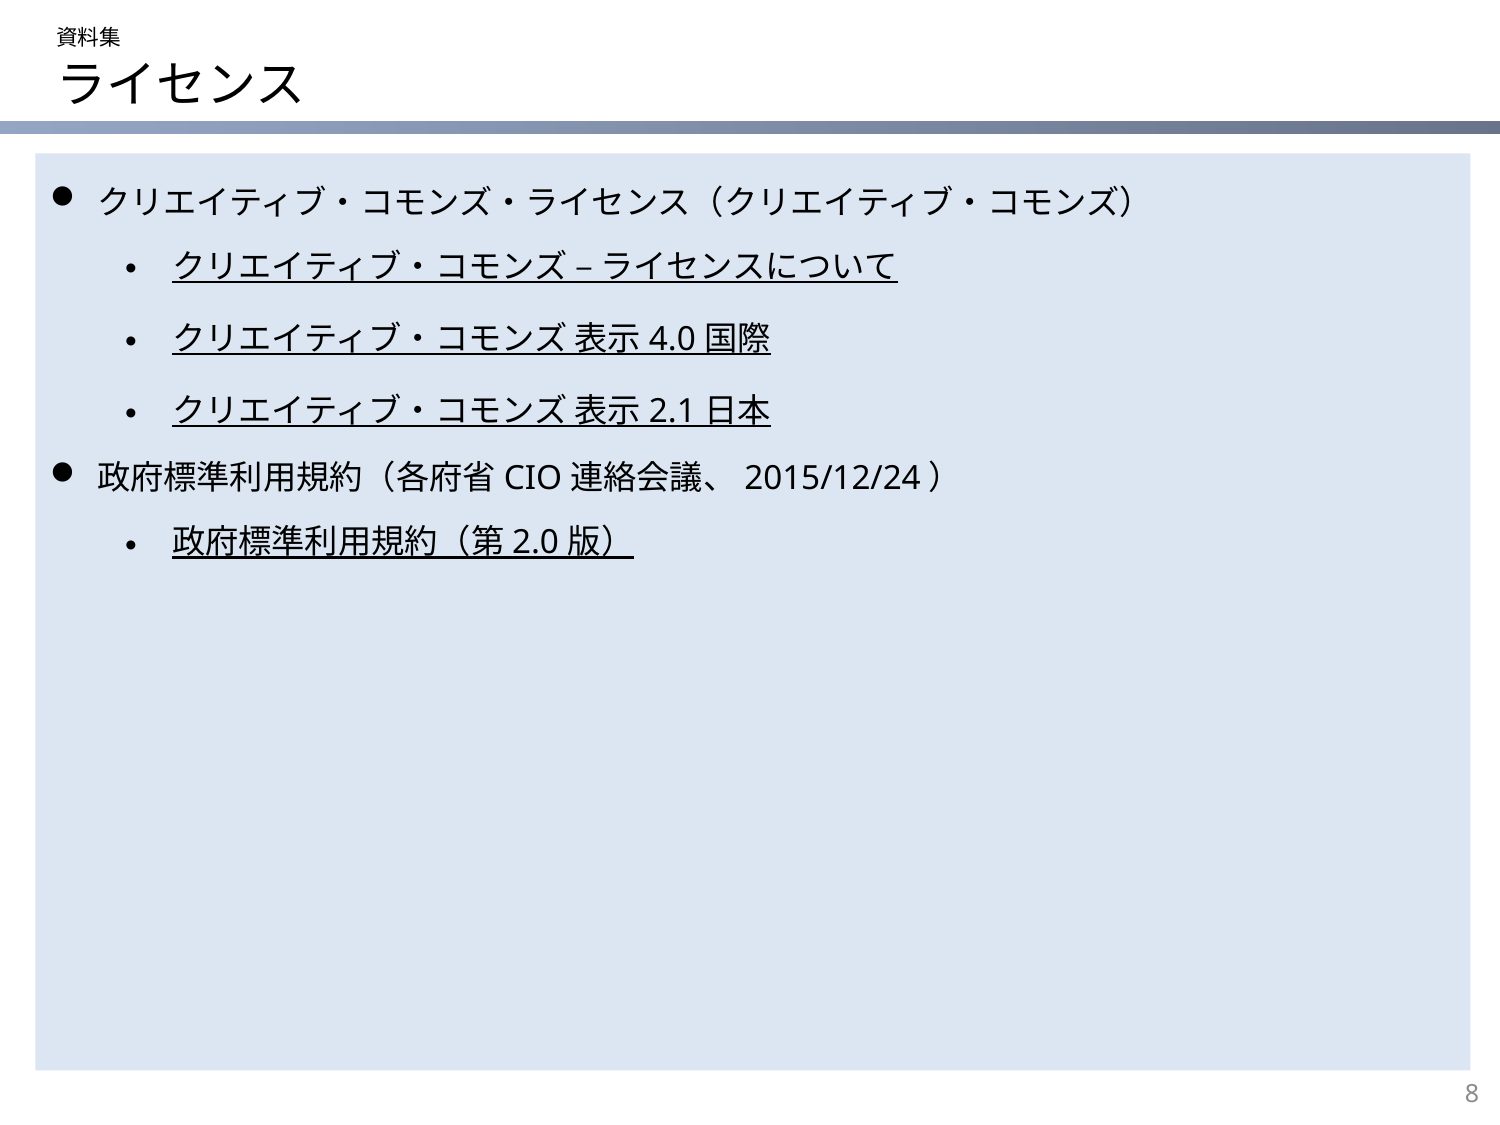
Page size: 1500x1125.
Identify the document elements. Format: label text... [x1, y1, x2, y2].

title ライセンス [41, 58, 1471, 122]
text_box 資料集 [41, 19, 1471, 58]
slide_number 8 [1411, 1070, 1495, 1118]
text_box クリエイティブ・コモンズ・ライセンス（クリエイティブ・コモンズ） クリエイティブ・コモンズ – ライセンスについて クリエイティブ・コモンズ 表示 4.0 国際 クリエイティブ・コモンズ 表示 2.1 日本 政府標準利用規約（各府省CIO連絡会議、2015/12/24） 政府標準利用規約（第 2.0 版） [35, 153, 1471, 1071]
